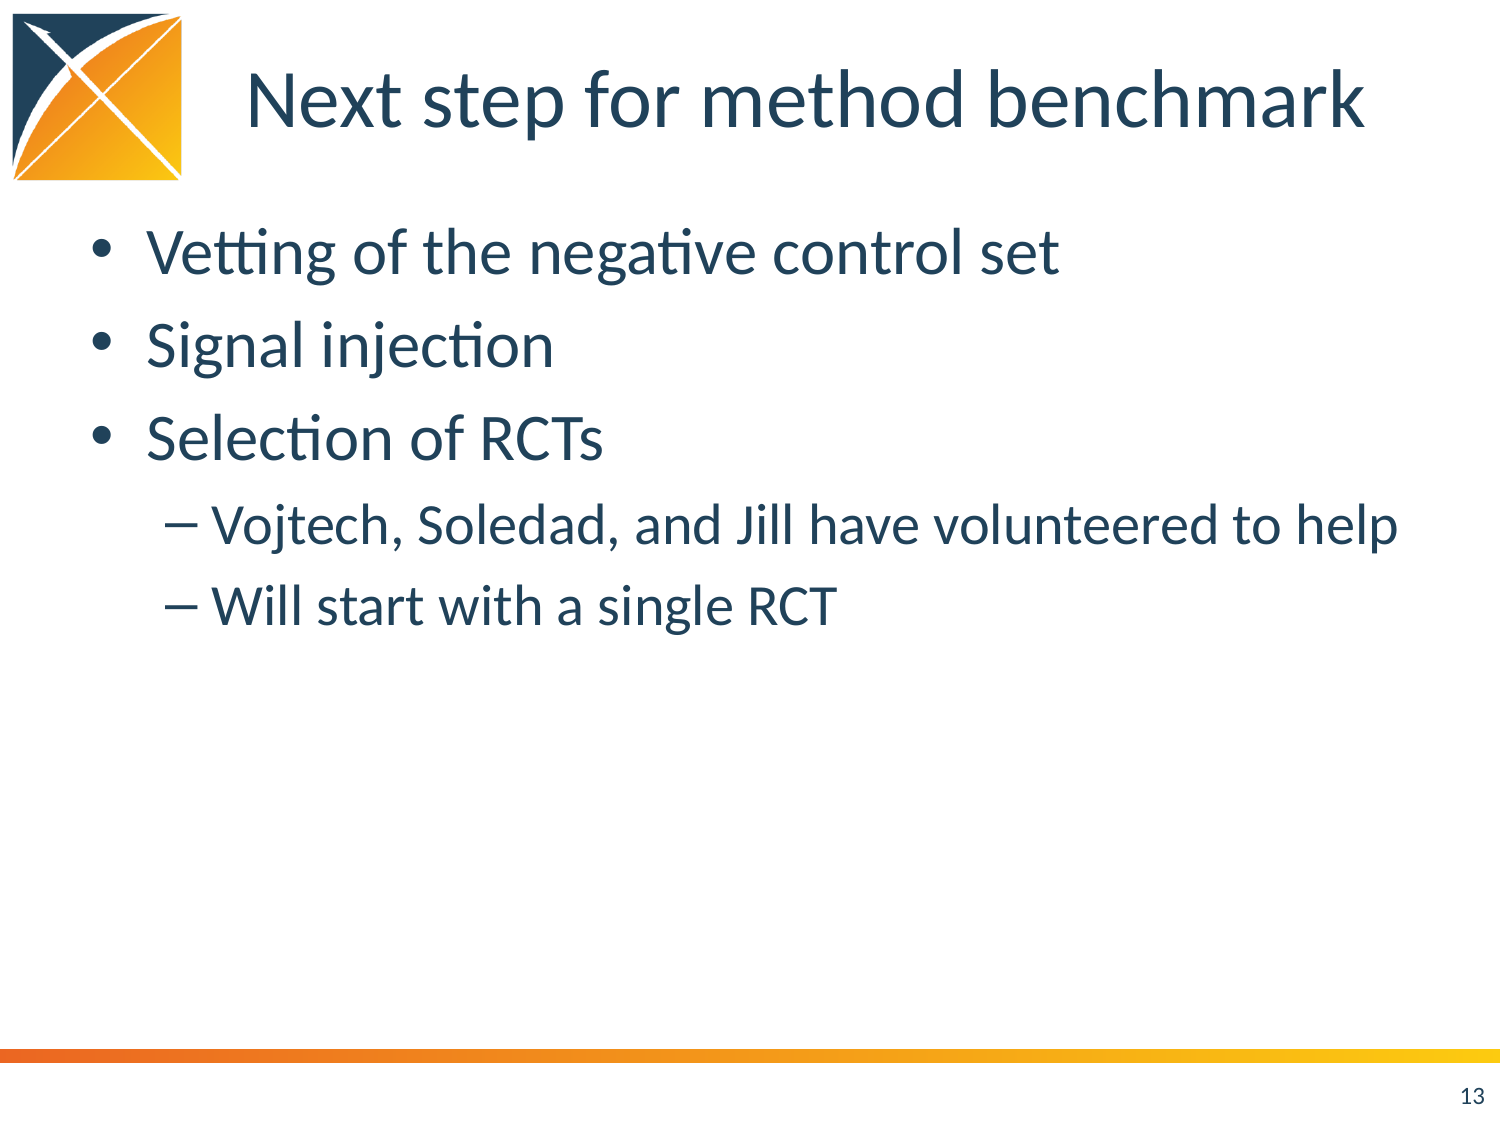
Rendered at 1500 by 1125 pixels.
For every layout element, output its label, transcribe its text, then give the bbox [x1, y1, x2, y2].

list Vetting of the negative control set Signal injection Selection of RCTs Vojtech, Soledad, and Jill have volunteered to help Will start with a single RCT [75, 200, 1425, 1005]
picture [0, 0, 206, 200]
title Next step for method benchmark [187, 24, 1425, 163]
slide_number 13 [1149, 1065, 1500, 1125]
